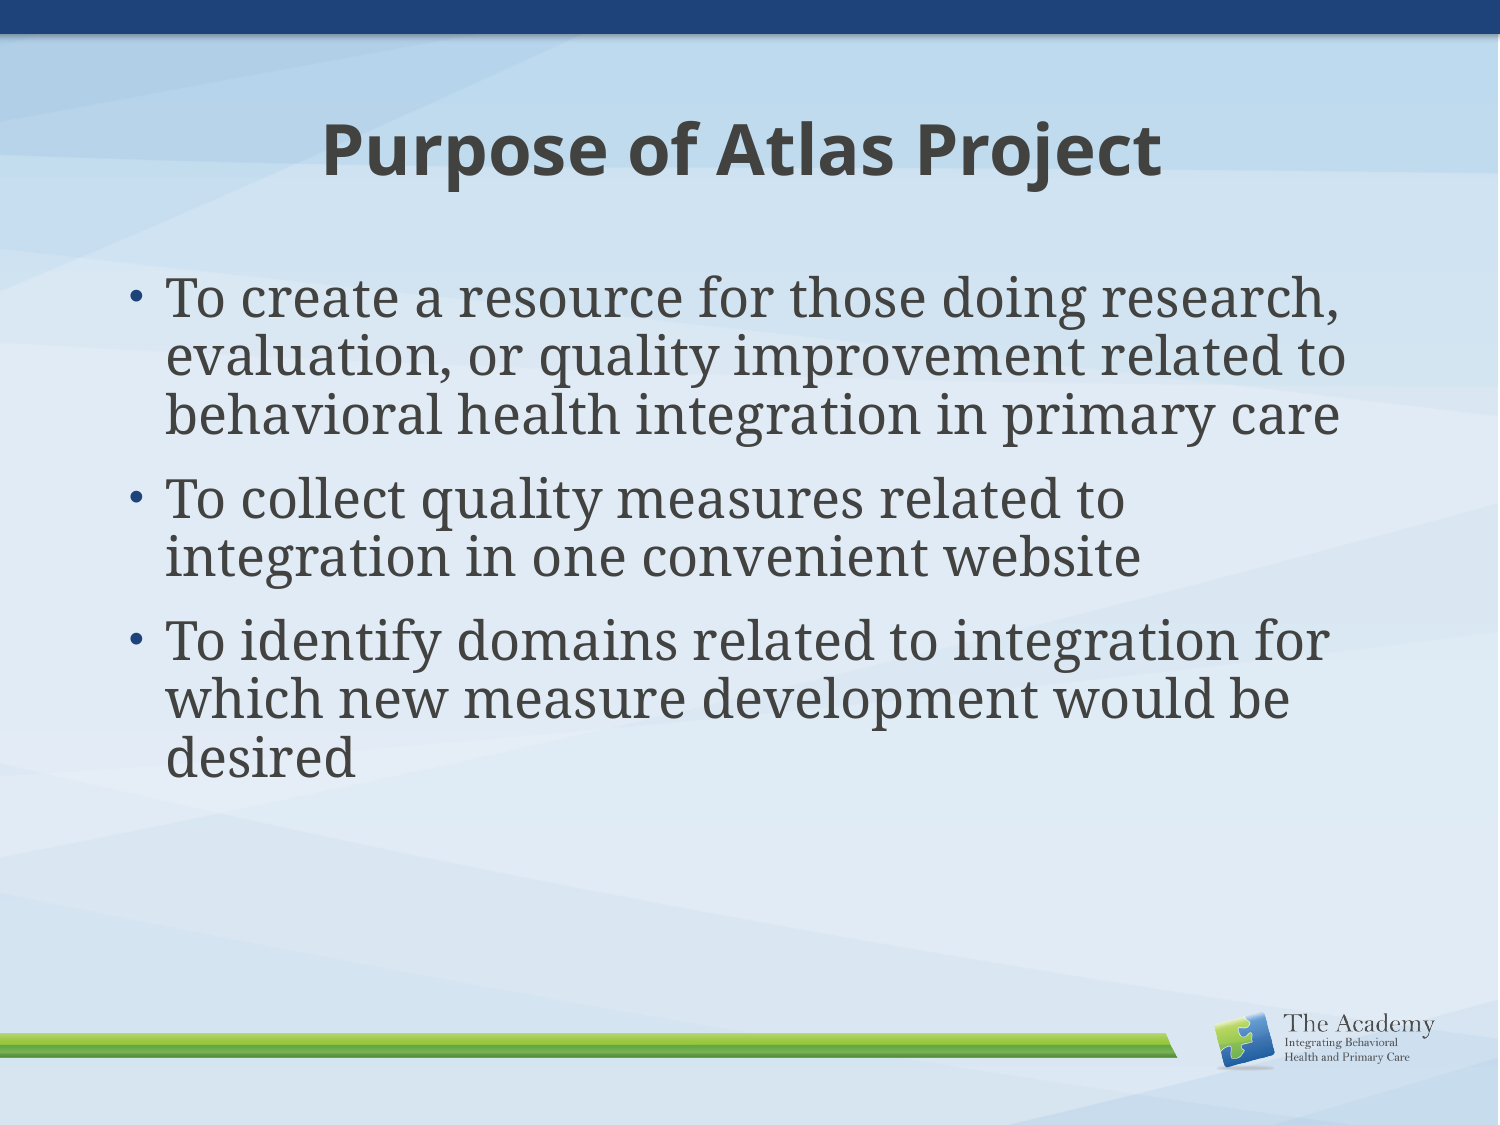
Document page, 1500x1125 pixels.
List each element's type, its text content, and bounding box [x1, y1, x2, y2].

picture [0, 34, 1498, 1125]
list To create a resource for those doing research, evaluation, or quality improvement related to behavioral health integration in primary care To collect quality measures related to integration in one convenient website To identify domains related to integration for which new measure development would be desired [75, 262, 1425, 1005]
title Purpose of Atlas Project [75, 97, 1425, 262]
